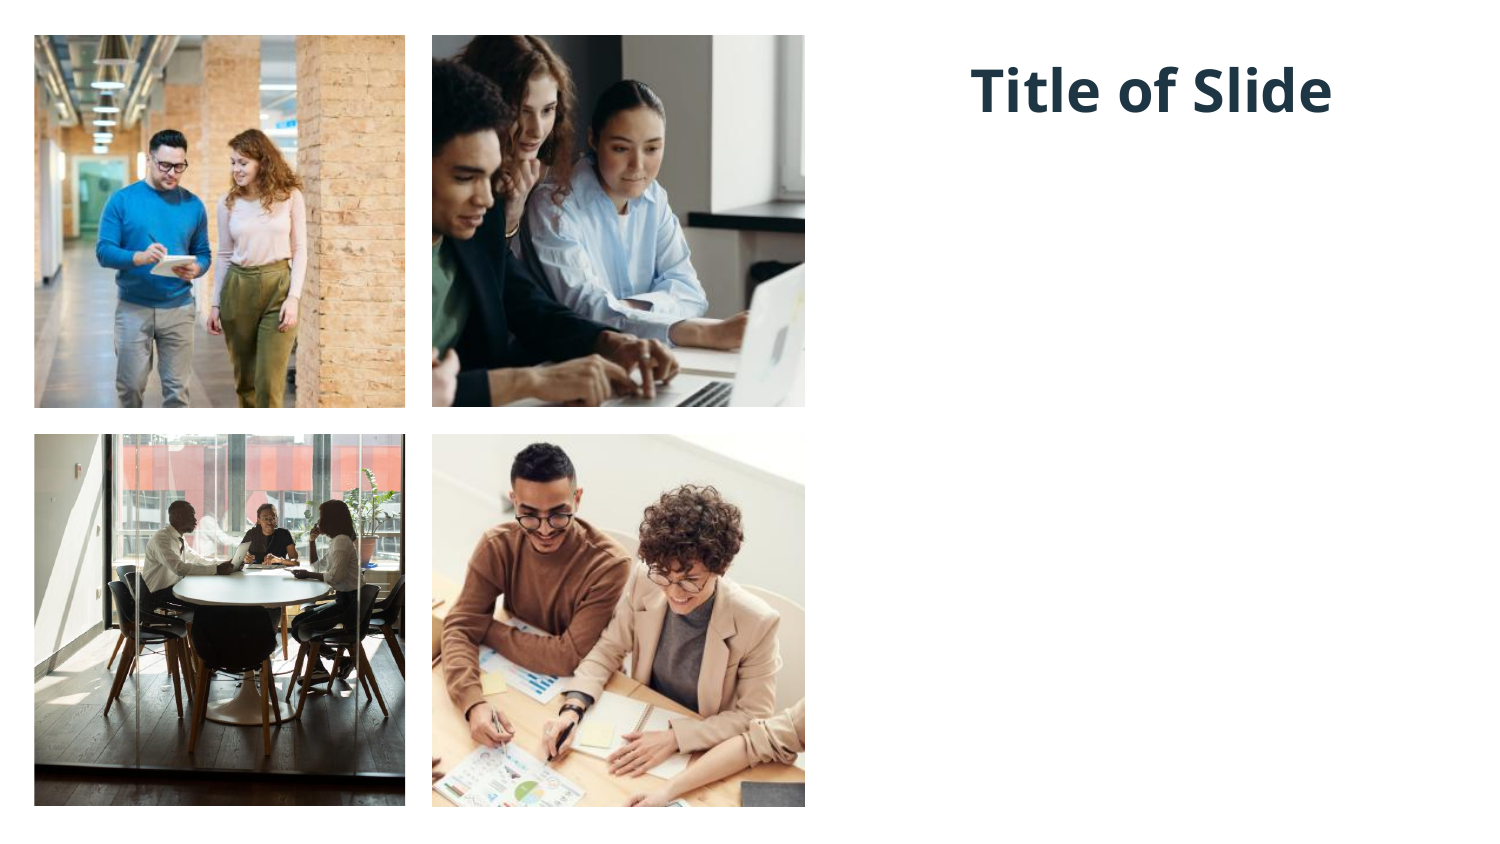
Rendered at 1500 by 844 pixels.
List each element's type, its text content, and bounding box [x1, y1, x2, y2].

picture [34, 433, 406, 806]
title Title of Slide [809, 54, 1500, 203]
picture [431, 34, 805, 407]
picture [431, 433, 805, 808]
picture [34, 34, 406, 409]
